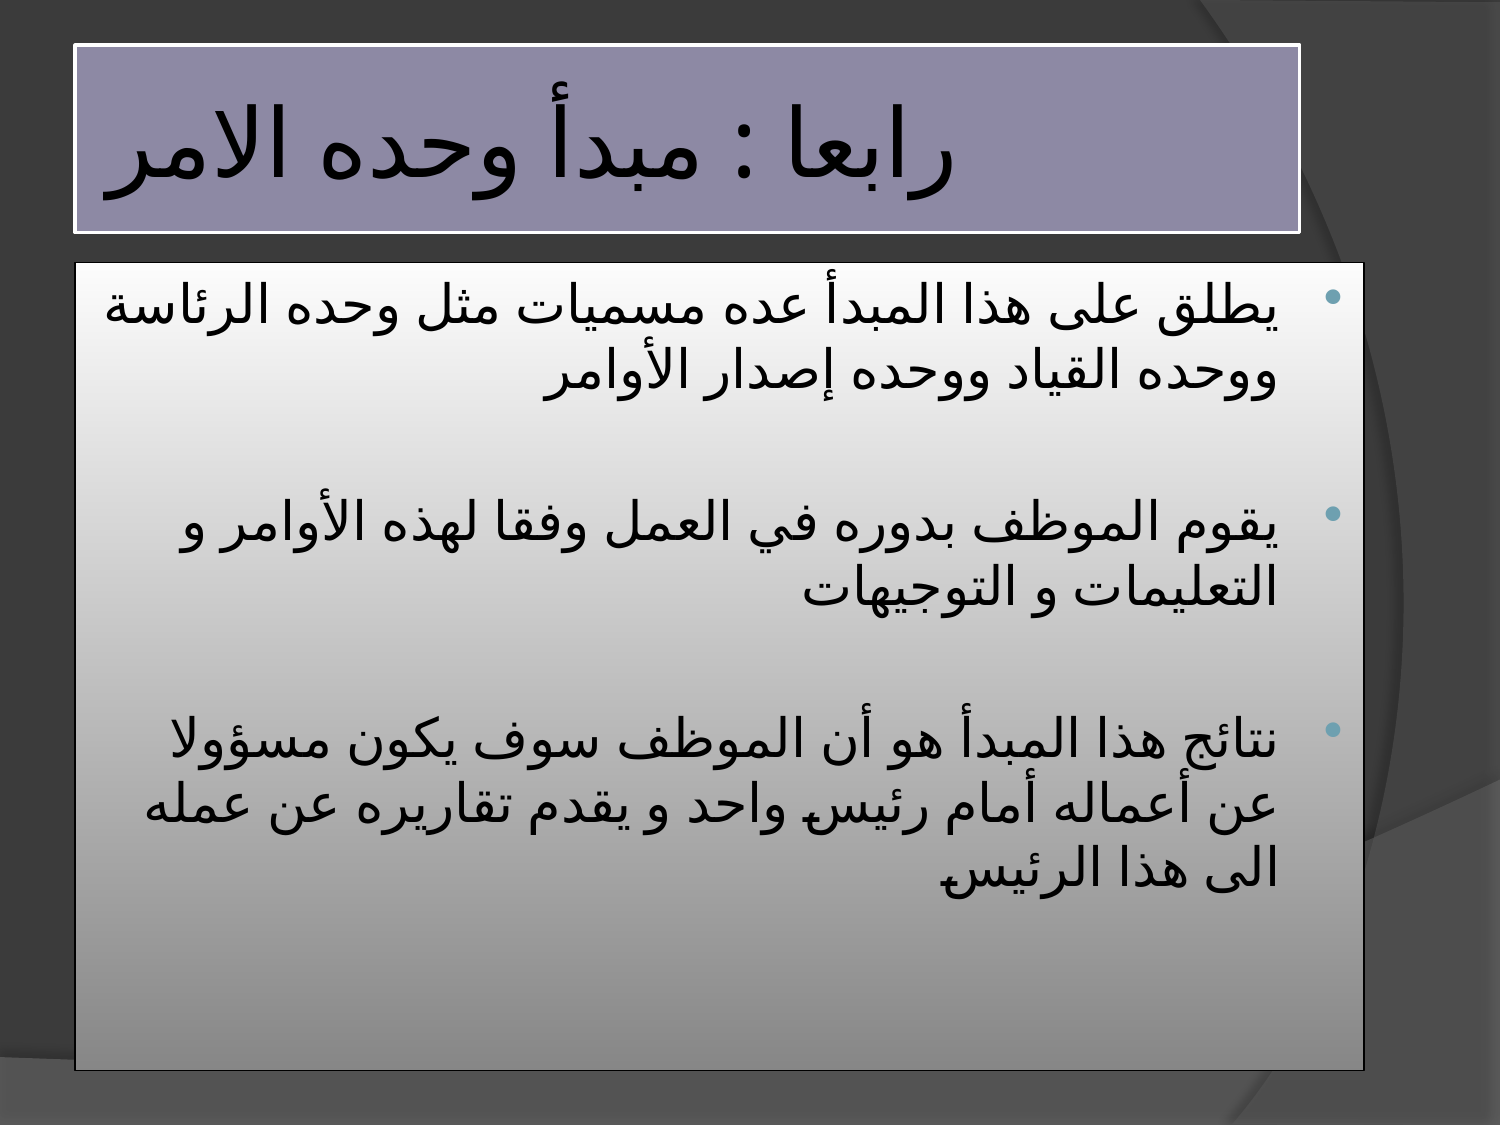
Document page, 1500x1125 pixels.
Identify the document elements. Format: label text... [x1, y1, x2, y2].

title رابعا : مبدأ وحده الامر [73, 43, 1301, 234]
list يطلق على هذا المبدأ عده مسميات مثل وحده الرئاسة ووحده القياد ووحده إصدار الأوامر يقوم الموظف بدوره في العمل وفقا لهذه الأوامر و التعليمات و التوجيهات نتائج هذا المبدأ هو أن الموظف سوف يكون مسؤولا عن أعماله أمام رئيس واحد و يقدم تقاريره عن عمله الى هذا الرئيس [74, 262, 1365, 1071]
